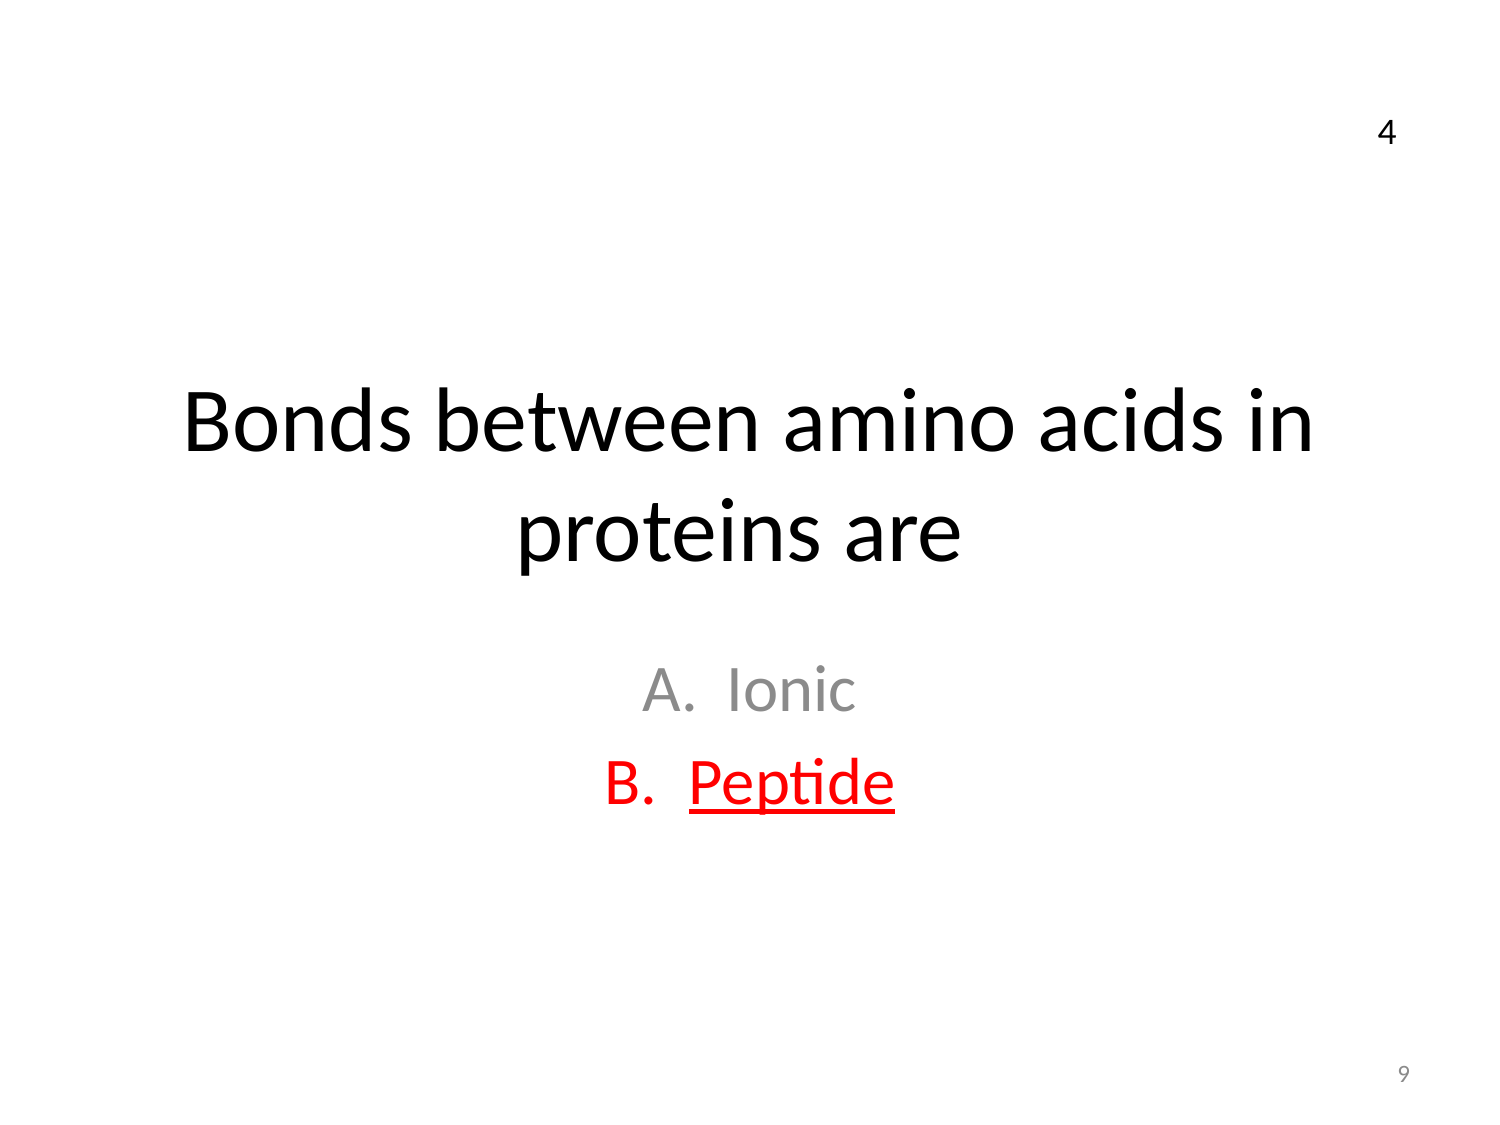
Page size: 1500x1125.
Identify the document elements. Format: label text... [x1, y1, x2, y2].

text_box 4 [1362, 99, 1412, 160]
subtitle Ionic Peptide [225, 637, 1275, 925]
slide_number 9 [1074, 1042, 1425, 1103]
title Bonds between amino acids in proteins are [112, 349, 1388, 591]
